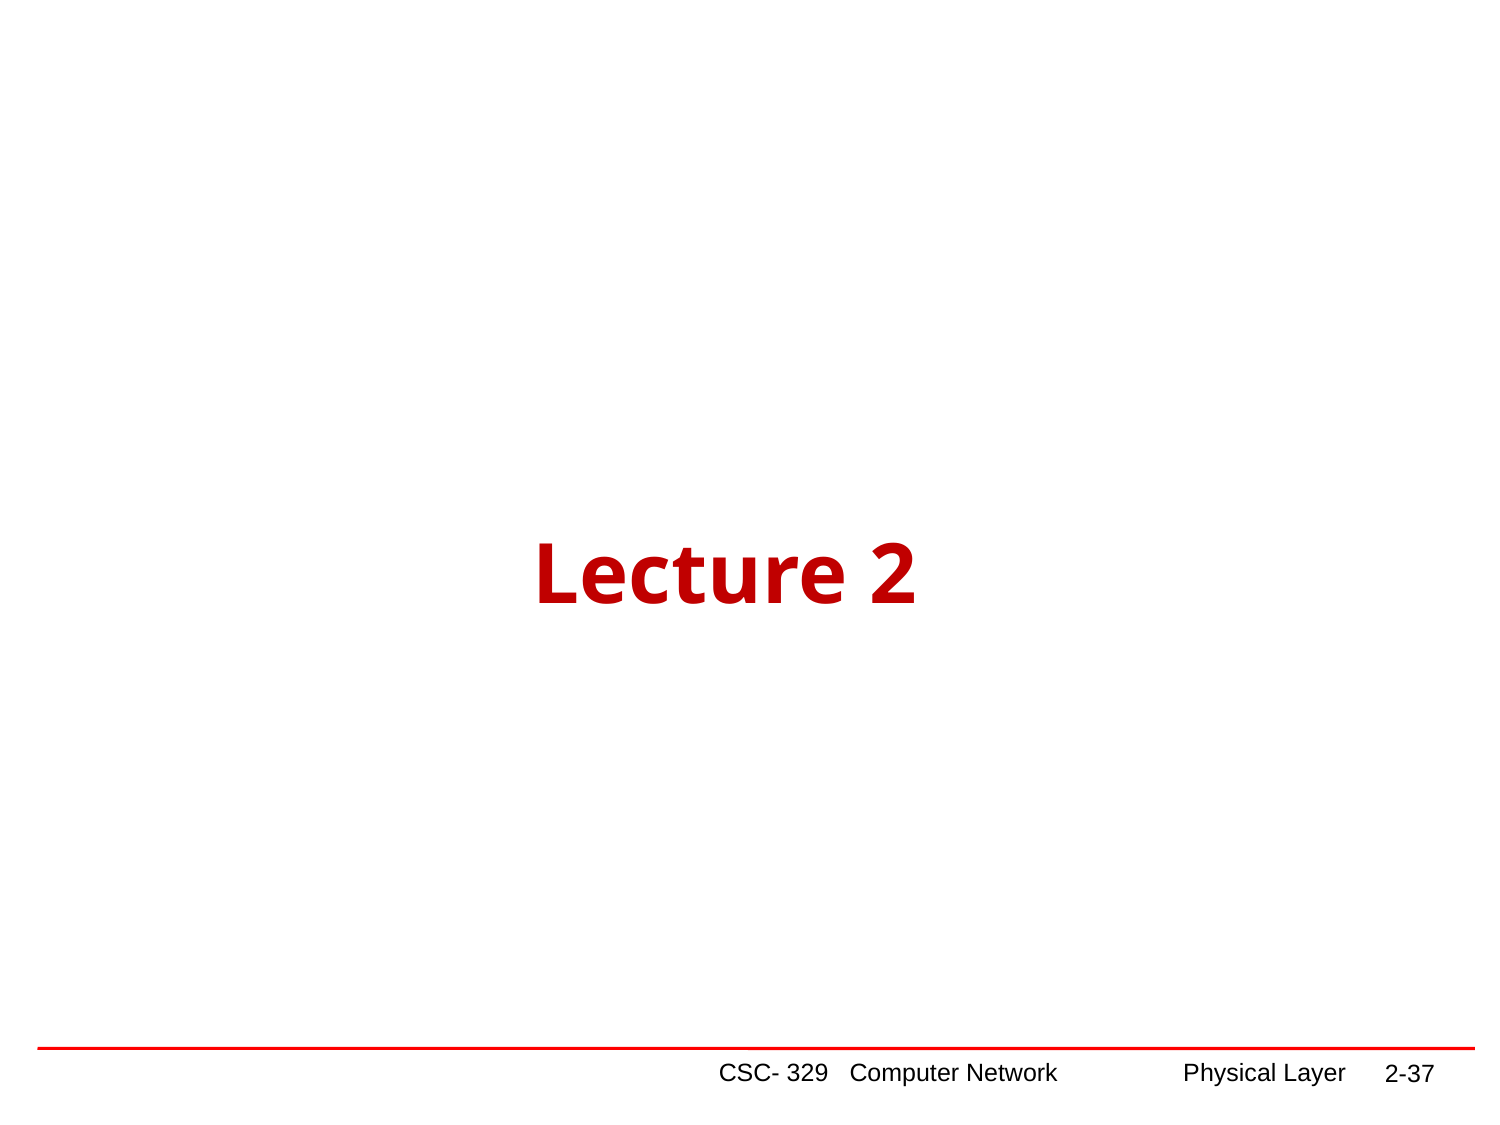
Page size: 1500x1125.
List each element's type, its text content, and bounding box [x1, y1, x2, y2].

list Lecture 2 [87, 262, 1363, 1025]
slide_number 2-37 [1338, 1049, 1451, 1125]
footer CSC- 329 Computer Network Physical Layer [554, 1048, 1363, 1125]
